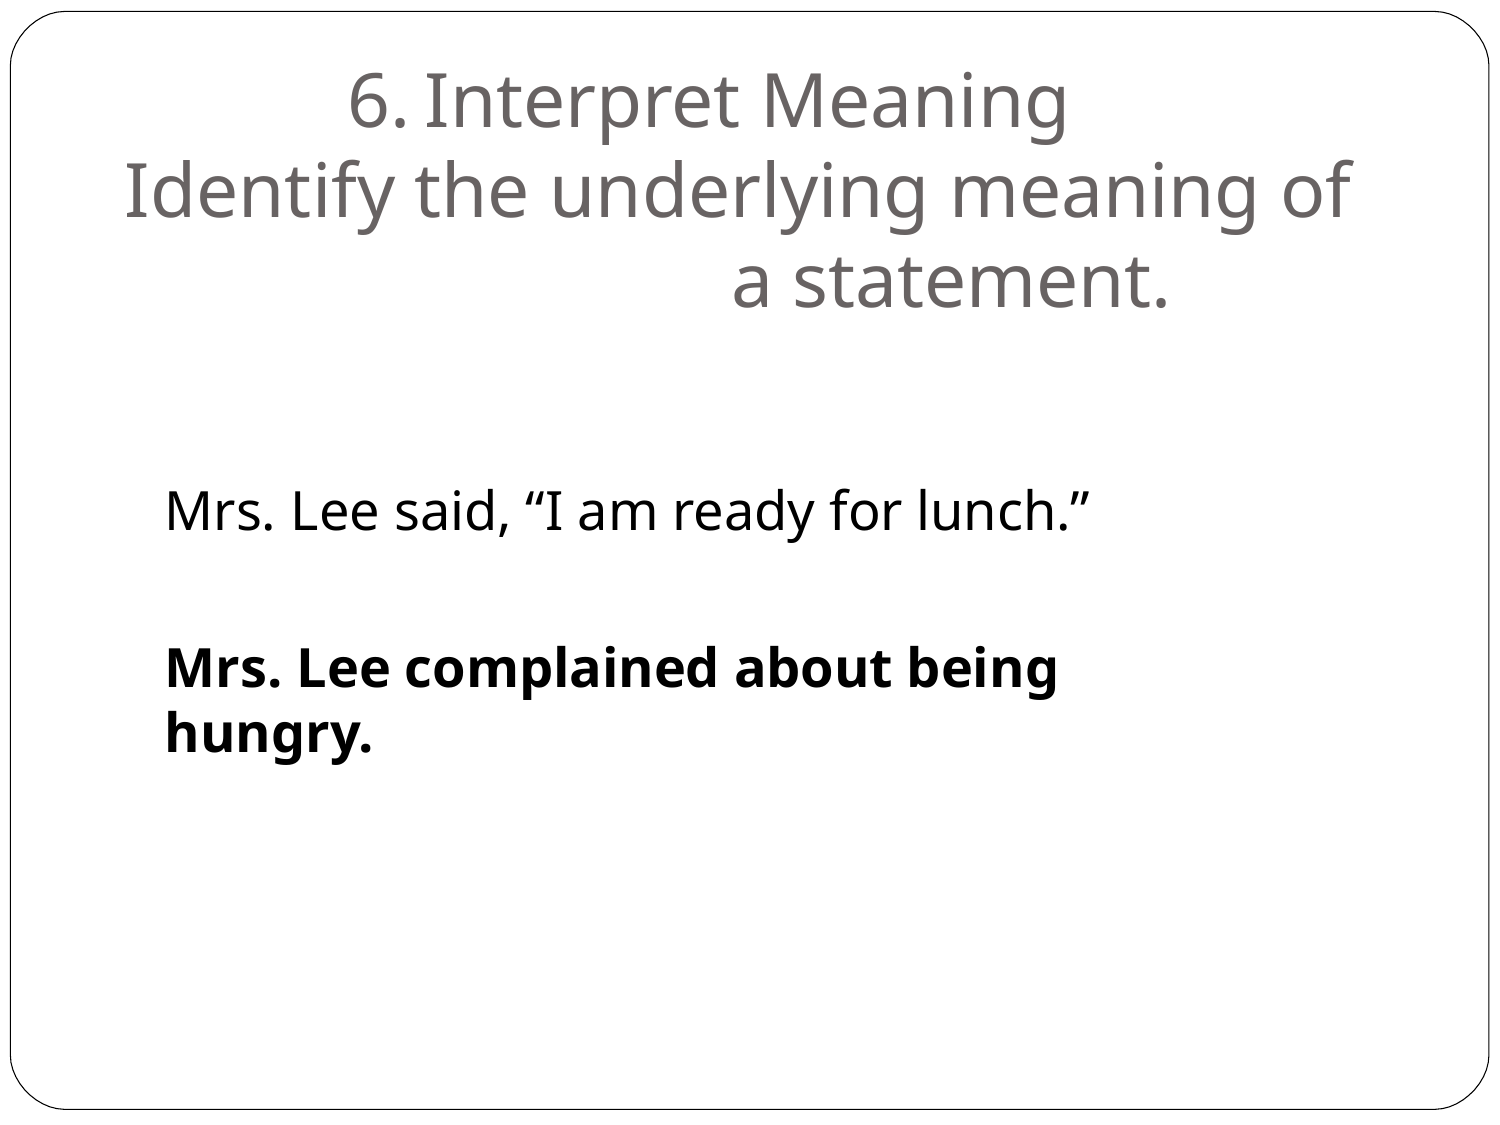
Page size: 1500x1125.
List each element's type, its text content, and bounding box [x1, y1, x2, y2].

text_box Mrs. Lee said, “I am ready for lunch.” Mrs. Lee complained about being hungry. [162, 473, 1267, 764]
title 6. Interpret Meaning Identify the underlying meaning of a statement. [122, 50, 1378, 323]
